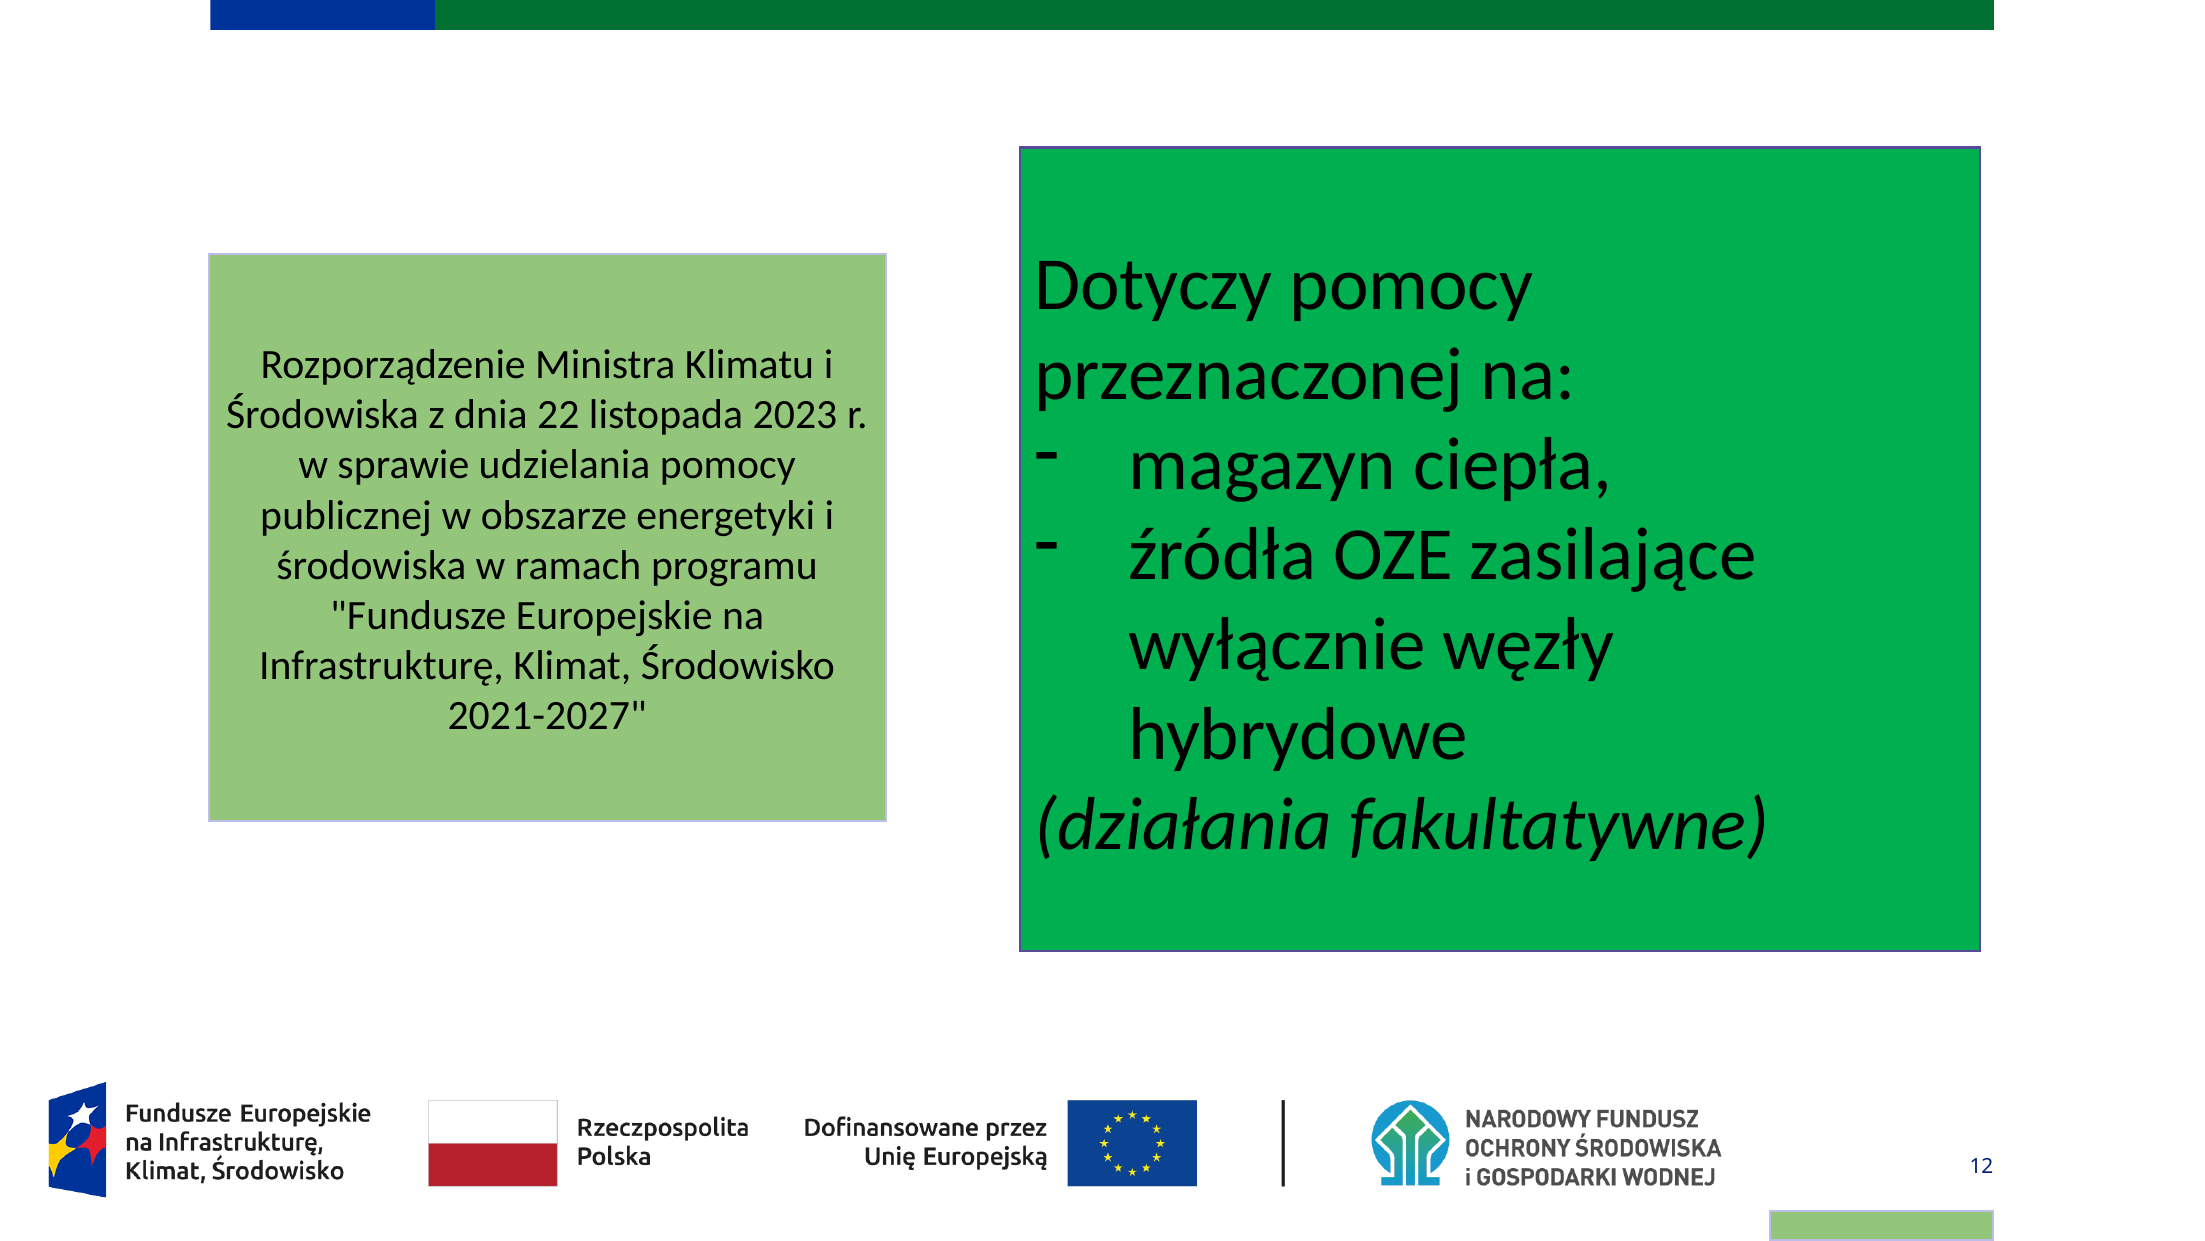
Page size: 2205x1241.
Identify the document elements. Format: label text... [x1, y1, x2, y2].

text_box Dotyczy pomocy przeznaczonej na: magazyn ciepła, źródła OZE zasilające wyłącznie węzły hybrydowe (działania fakultatywne) [1019, 146, 1981, 952]
picture [18, 1053, 1751, 1226]
text_box Rozporządzenie Ministra Klimatu i Środowiska z dnia 22 listopada 2023 r. w sprawie udzielania pomocy publicznej w obszarze energetyki i środowiska w ramach programu "Fundusze Europejskie na Infrastrukturę, Klimat, Środowisko 2021-2027" [208, 253, 887, 822]
slide_number 12 [1770, 1151, 1993, 1182]
